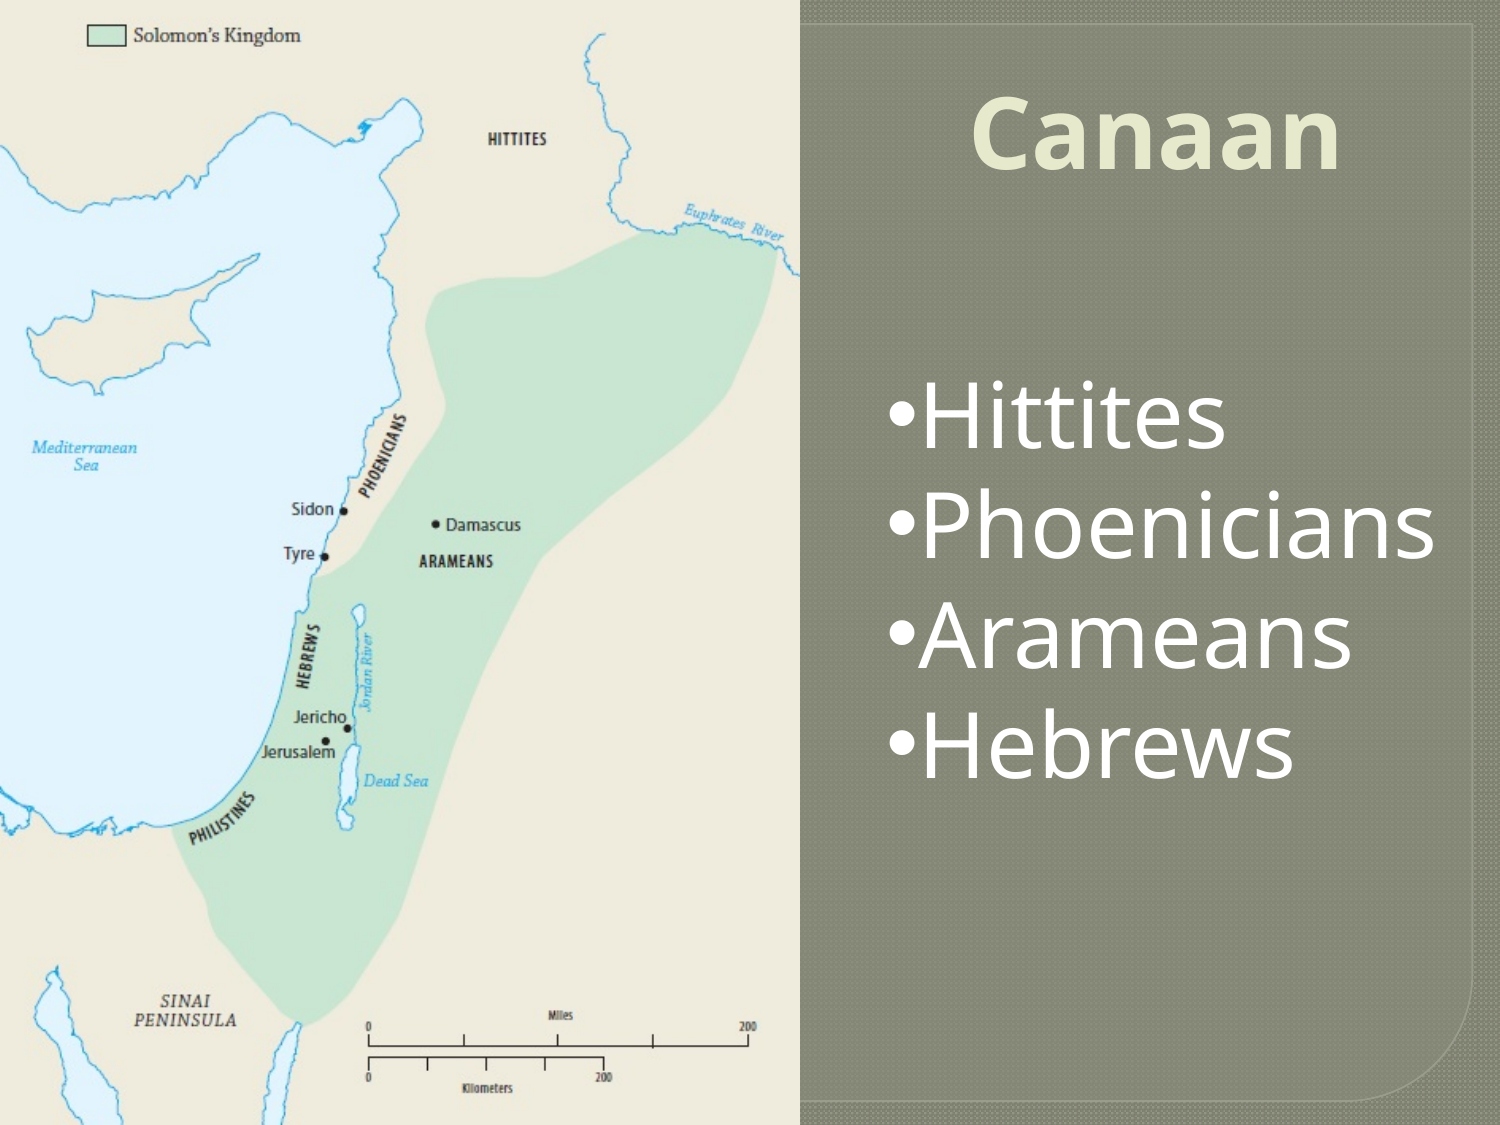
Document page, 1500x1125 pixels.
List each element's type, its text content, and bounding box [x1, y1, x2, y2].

text_box Hittites Phoenicians Arameans Hebrews [871, 349, 1454, 805]
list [0, 0, 801, 1125]
text_box Canaan [953, 62, 1360, 198]
